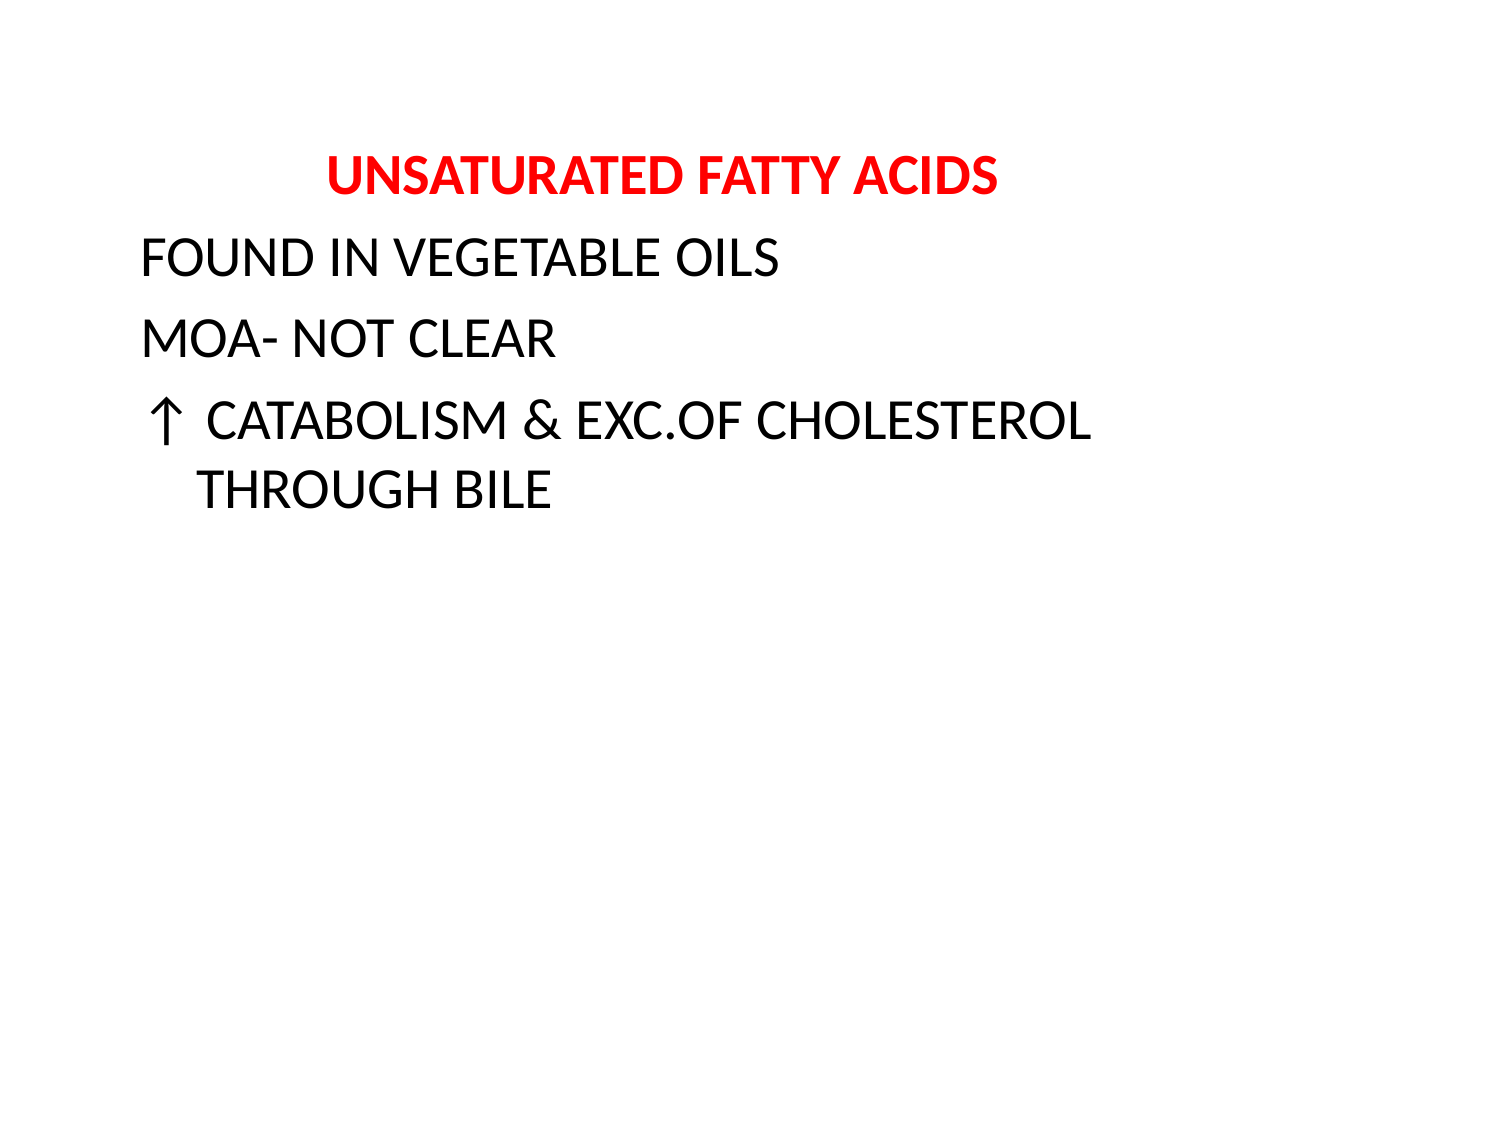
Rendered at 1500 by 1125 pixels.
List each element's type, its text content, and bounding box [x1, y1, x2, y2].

list UNSATURATED FATTY ACIDS FOUND IN VEGETABLE OILS MOA- NOT CLEAR ↑ CATABOLISM & EXC.OF CHOLESTEROL THROUGH BILE [125, 128, 1200, 872]
